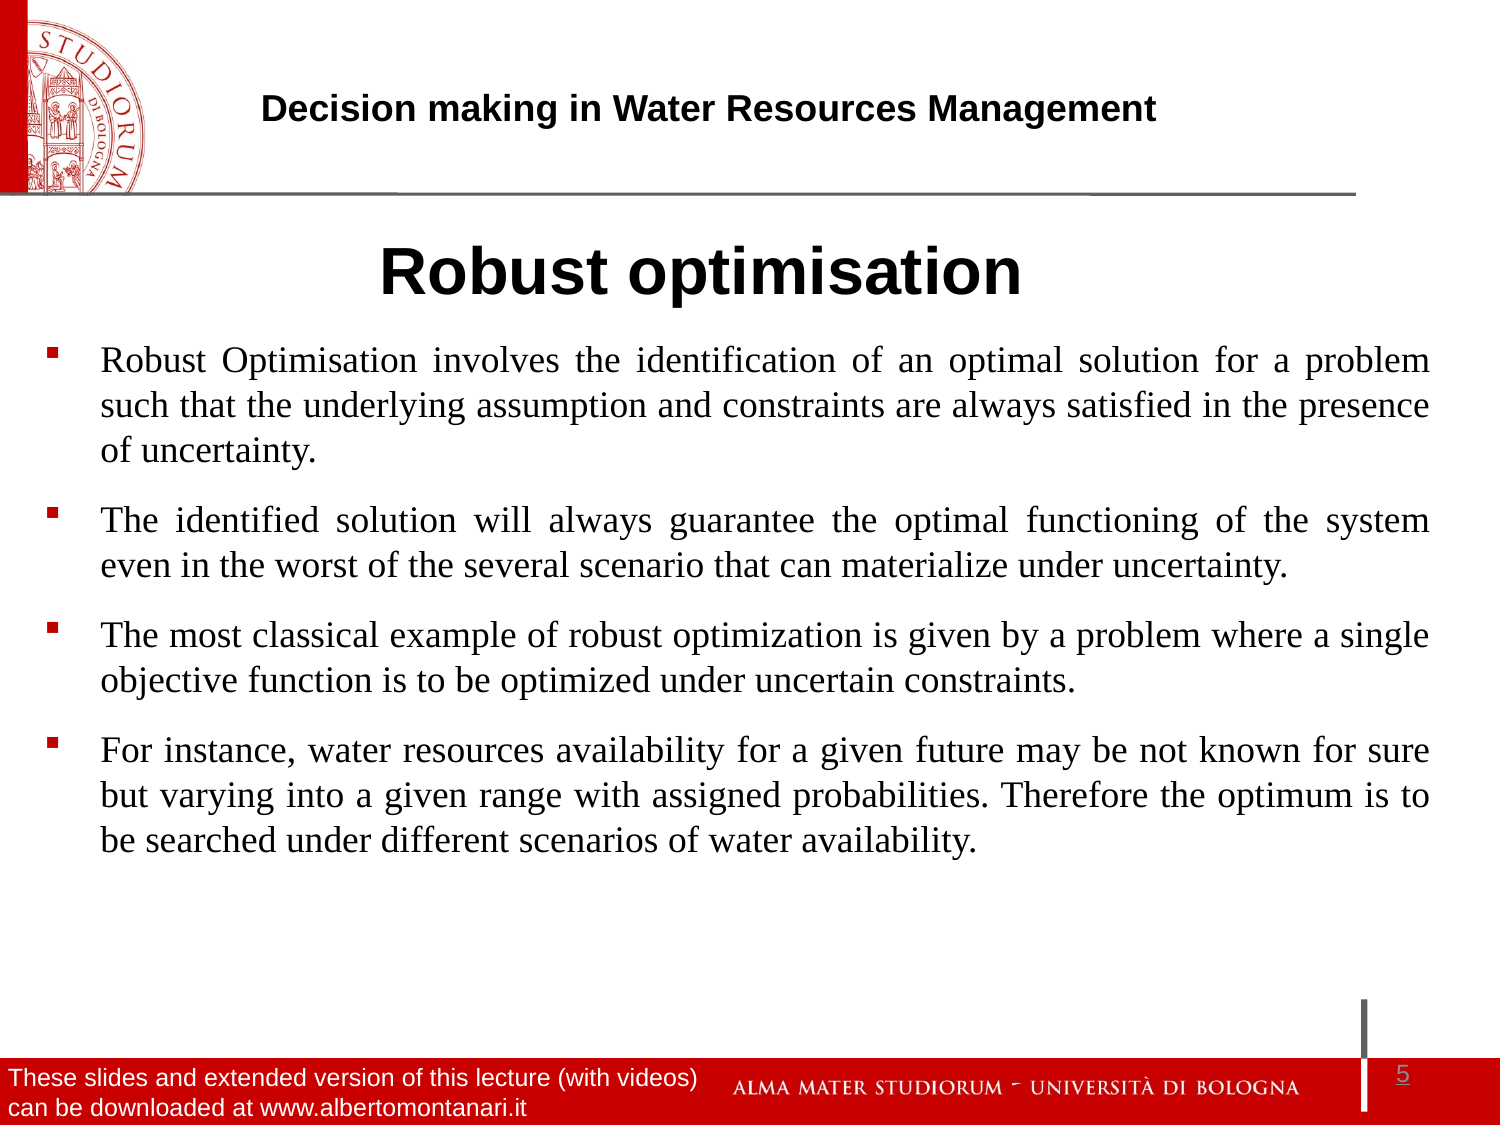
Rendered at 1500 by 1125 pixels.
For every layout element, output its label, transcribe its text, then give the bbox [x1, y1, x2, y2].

text_box Robust optimisation [105, 220, 1298, 316]
list Robust Optimisation involves the identification of an optimal solution for a problem such that the underlying assumption and constraints are always satisfied in the presence of uncertainty. The identified solution will always guarantee the optimal functioning of the system even in the worst of the several scenario that can materialize under uncertainty. The most classical example of robust optimization is given by a problem where a single objective function is to be optimized under uncertain constraints. For instance, water resources availability for a given future may be not known for sure but varying into a given range with assigned probabilities. Therefore the optimum is to be searched under different scenarios of water availability. [29, 328, 1447, 981]
picture [0, 1058, 1500, 1125]
slide_number 5 [1074, 1042, 1425, 1103]
picture [28, 16, 151, 192]
